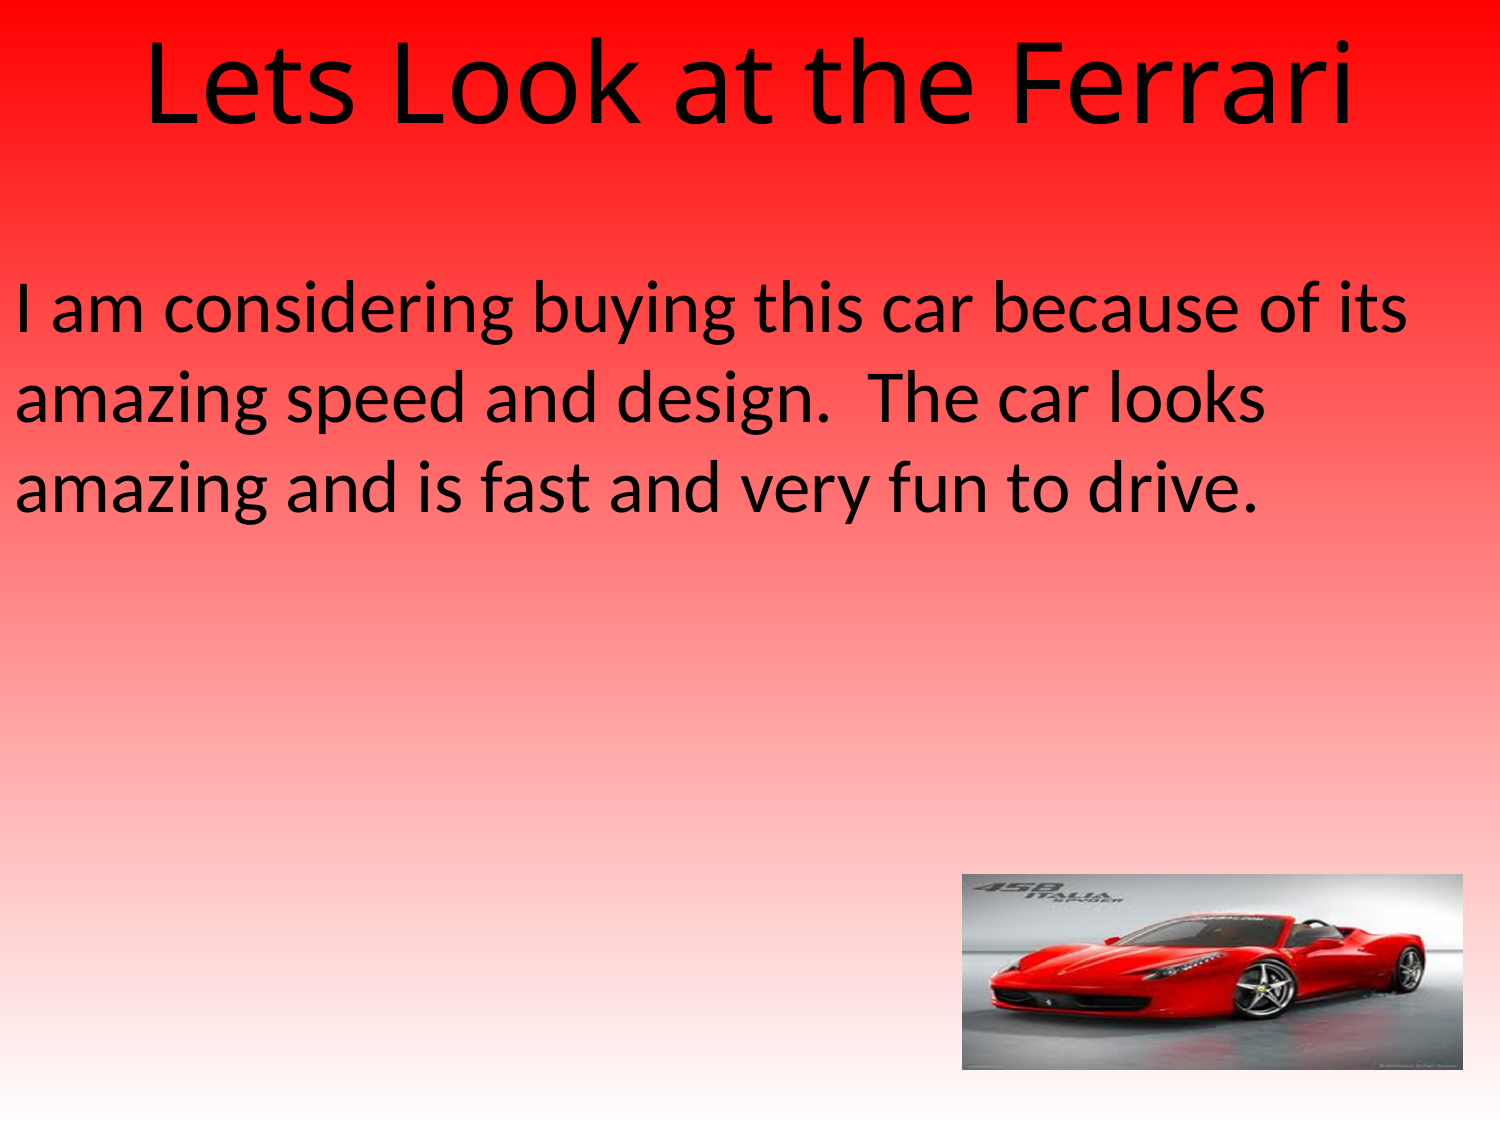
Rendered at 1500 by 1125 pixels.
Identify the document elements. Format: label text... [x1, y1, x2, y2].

picture [962, 874, 1463, 1070]
text_box Lets Look at the Ferrari [0, 3, 1500, 154]
text_box I am considering buying this car because of its amazing speed and design. The car looks amazing and is fast and very fun to drive. [0, 249, 1488, 535]
